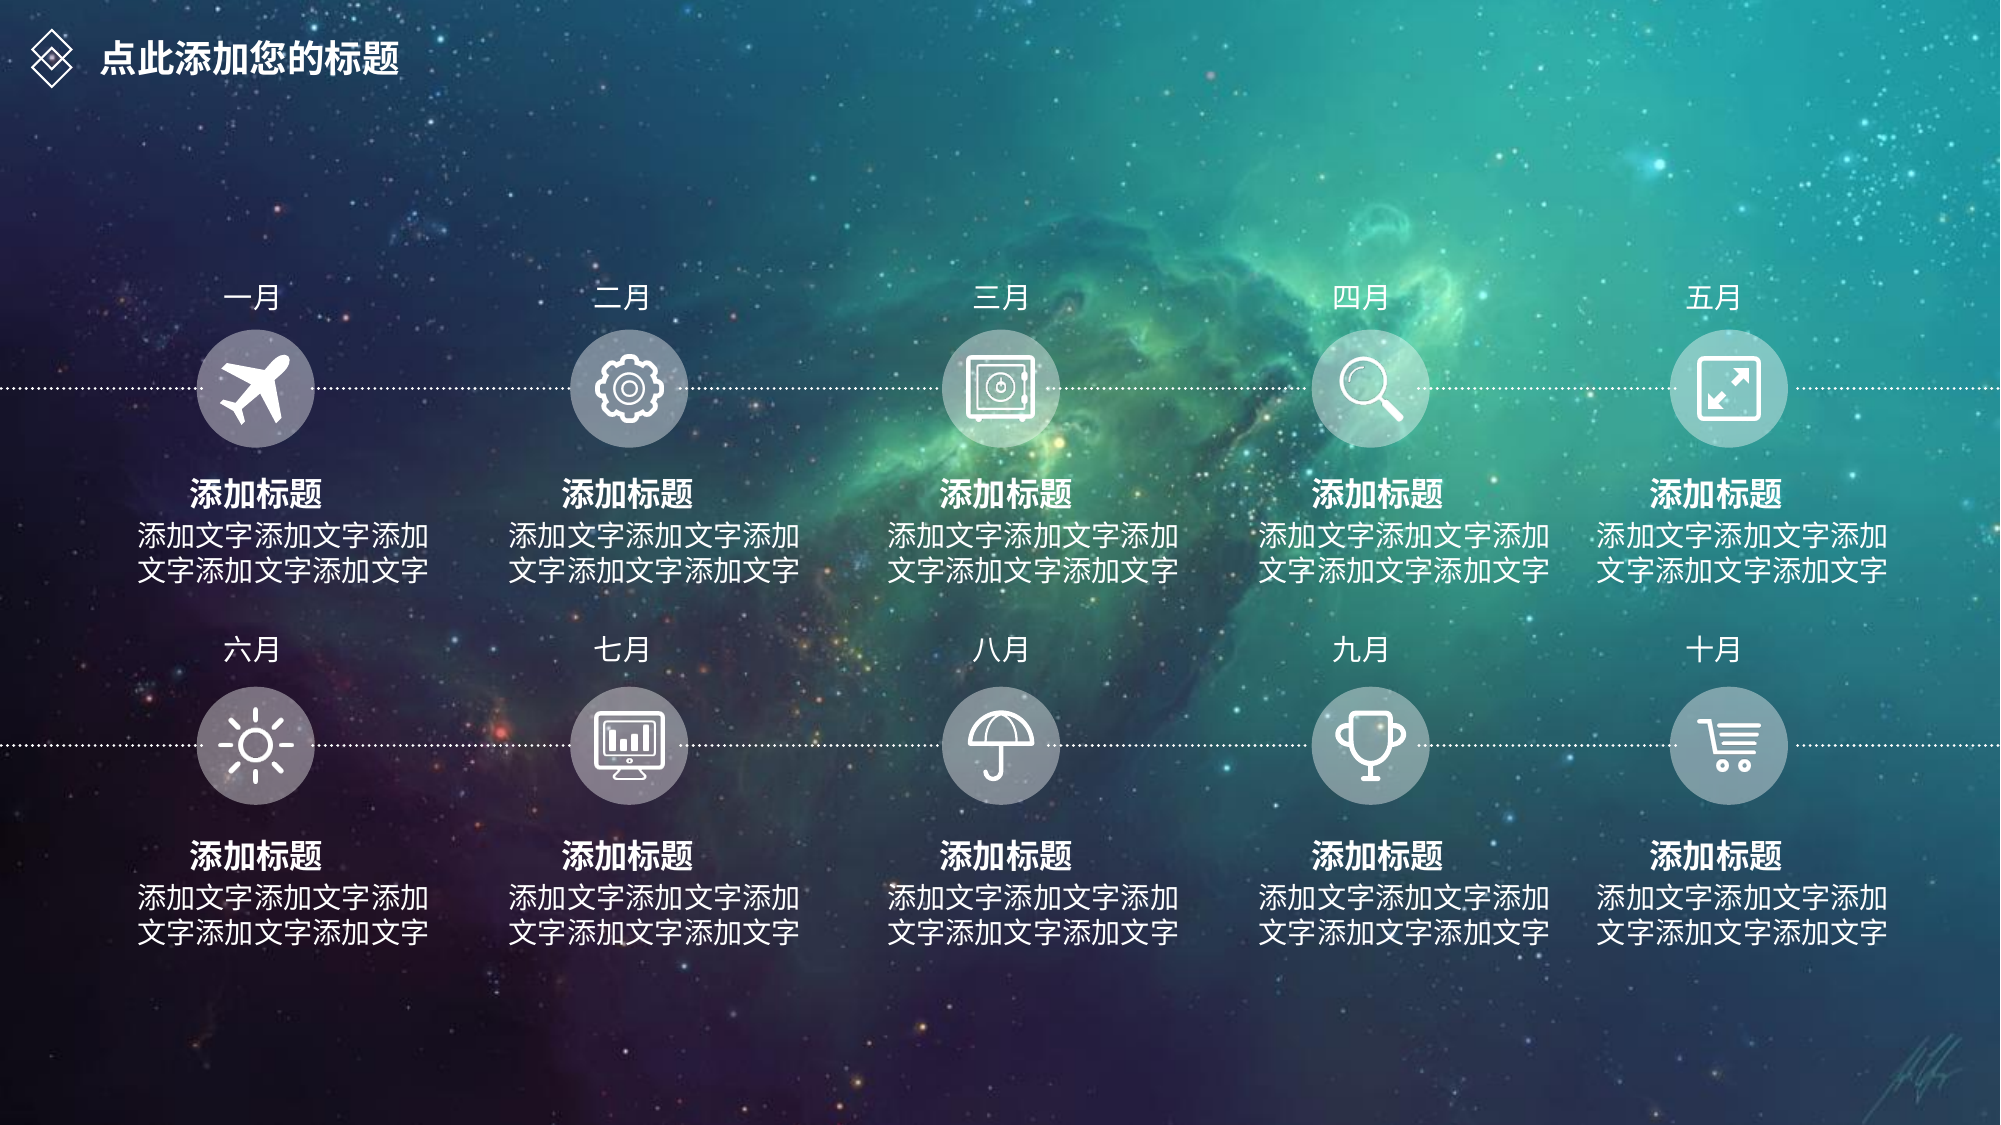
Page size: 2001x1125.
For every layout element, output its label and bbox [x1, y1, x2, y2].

picture [0, 747, 2000, 1125]
text_box [872, 623, 1197, 959]
text_box [122, 271, 447, 597]
text_box [493, 623, 819, 959]
text_box [872, 271, 1197, 597]
text_box [122, 623, 447, 959]
text_box [493, 271, 819, 597]
picture [0, 389, 2000, 745]
picture [0, 0, 2000, 388]
text_box [1243, 271, 1568, 597]
text_box [1243, 623, 1568, 959]
text_box [1581, 271, 1907, 597]
text_box [32, 29, 72, 88]
text_box [1581, 623, 1907, 959]
